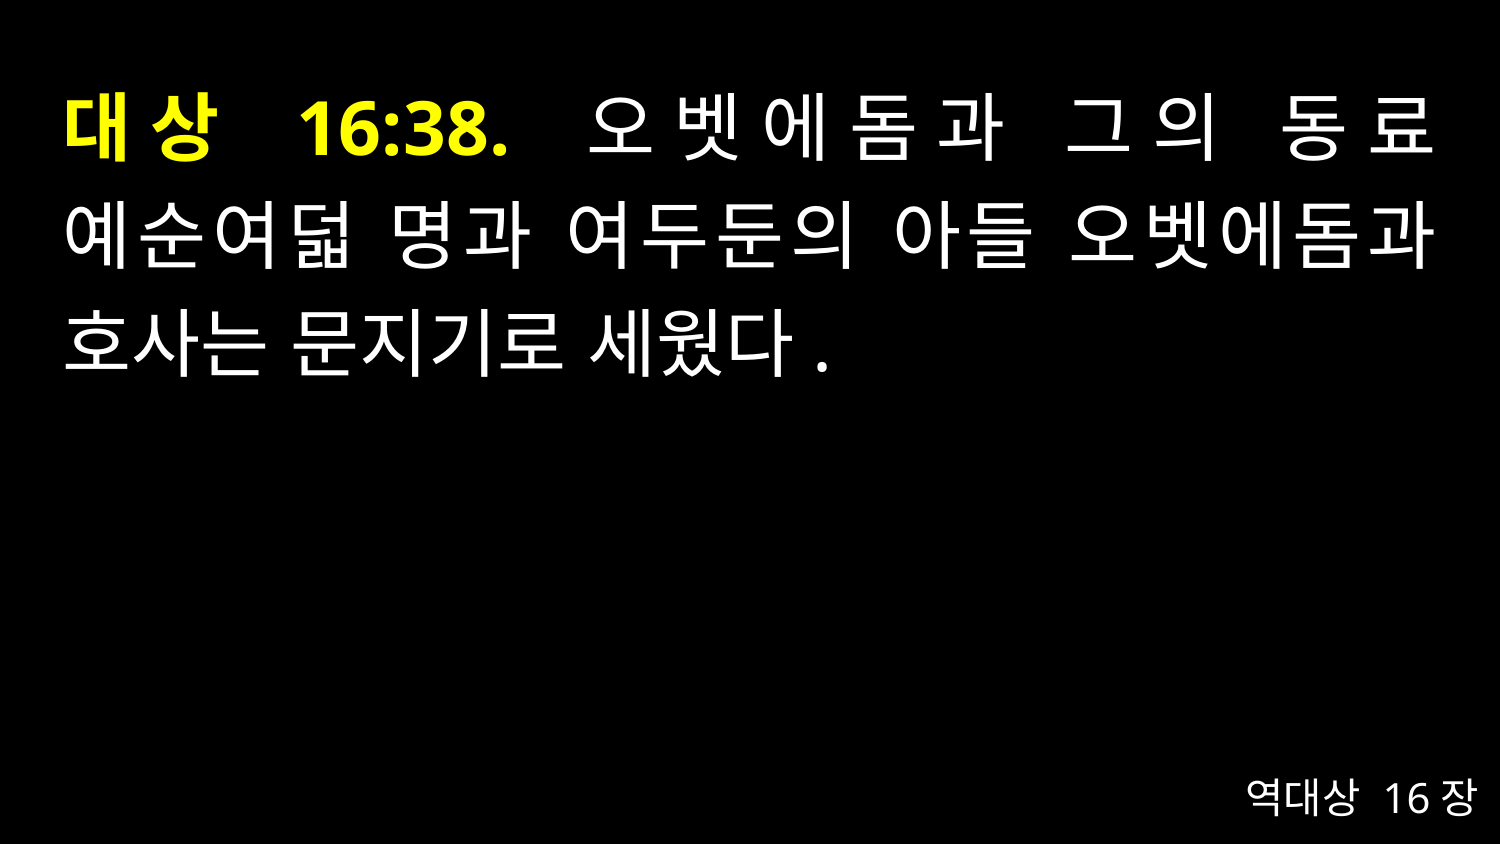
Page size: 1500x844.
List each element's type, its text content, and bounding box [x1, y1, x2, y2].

subtitle 역대상 16장 [916, 770, 1500, 844]
title 대상 16:38. 오벳에돔과 그의 동료 예순여덟 명과 여두둔의 아들 오벳에돔과 호사는 문지기로 세웠다. [0, 0, 1500, 844]
